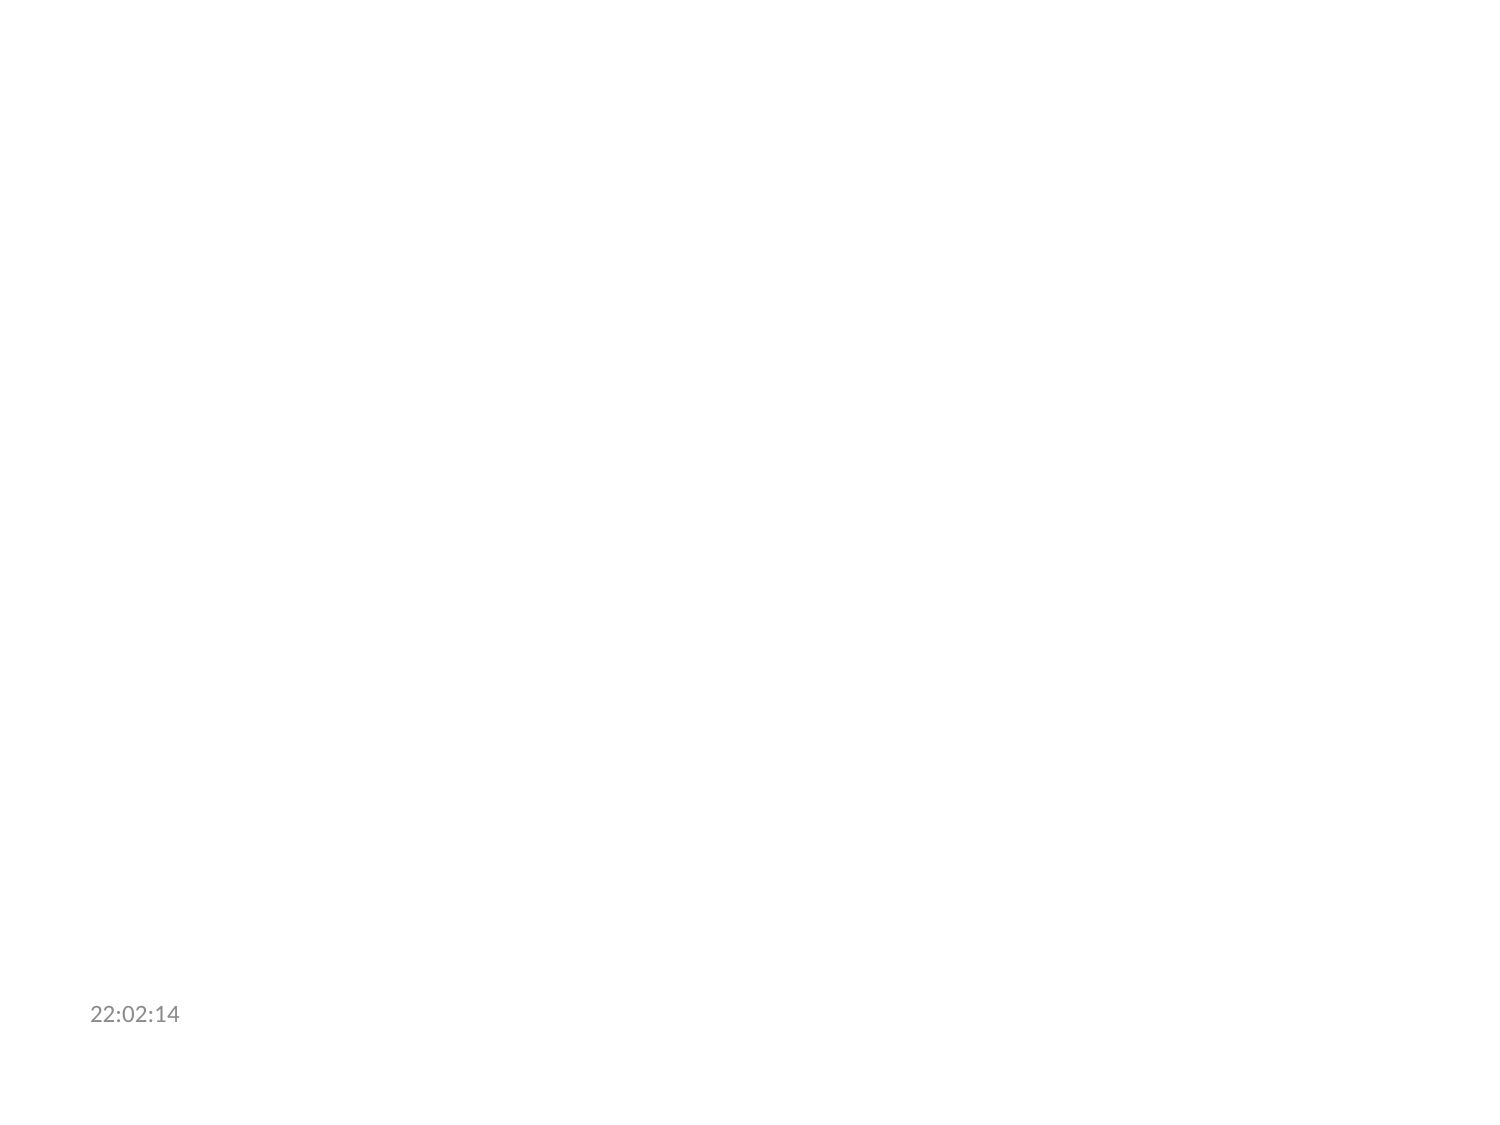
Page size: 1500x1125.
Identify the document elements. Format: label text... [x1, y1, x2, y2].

text_box 15:35:09 [75, 982, 425, 1043]
